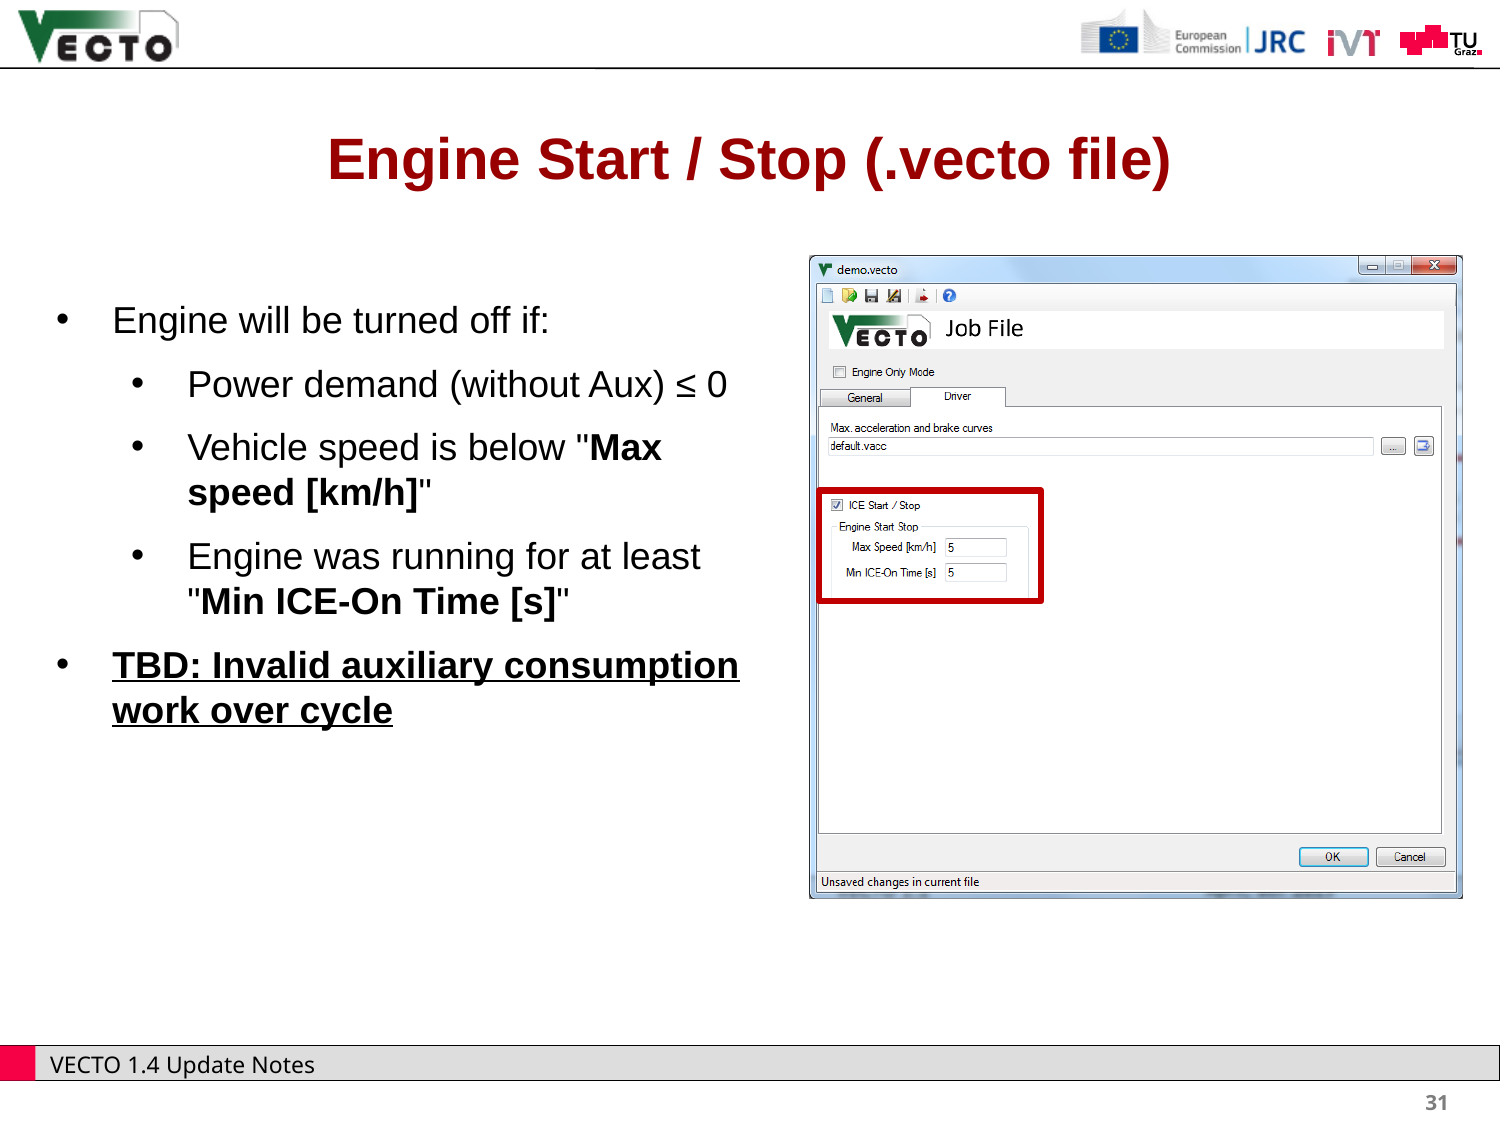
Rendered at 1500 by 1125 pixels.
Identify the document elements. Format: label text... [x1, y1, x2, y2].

picture [17, 9, 179, 65]
picture [808, 255, 1463, 899]
title Engine Start / Stop (.vecto file) [0, 127, 1500, 185]
picture [1328, 30, 1380, 56]
picture [1080, 7, 1306, 54]
text_box Engine will be turned off if: Power demand (without Aux) ≤ 0 Vehicle speed is below "Max speed [km/h]" Engine was running for at least "Min ICE-On Time [s]" TBD: Invalid auxiliary consumption work over cycle [41, 288, 786, 739]
